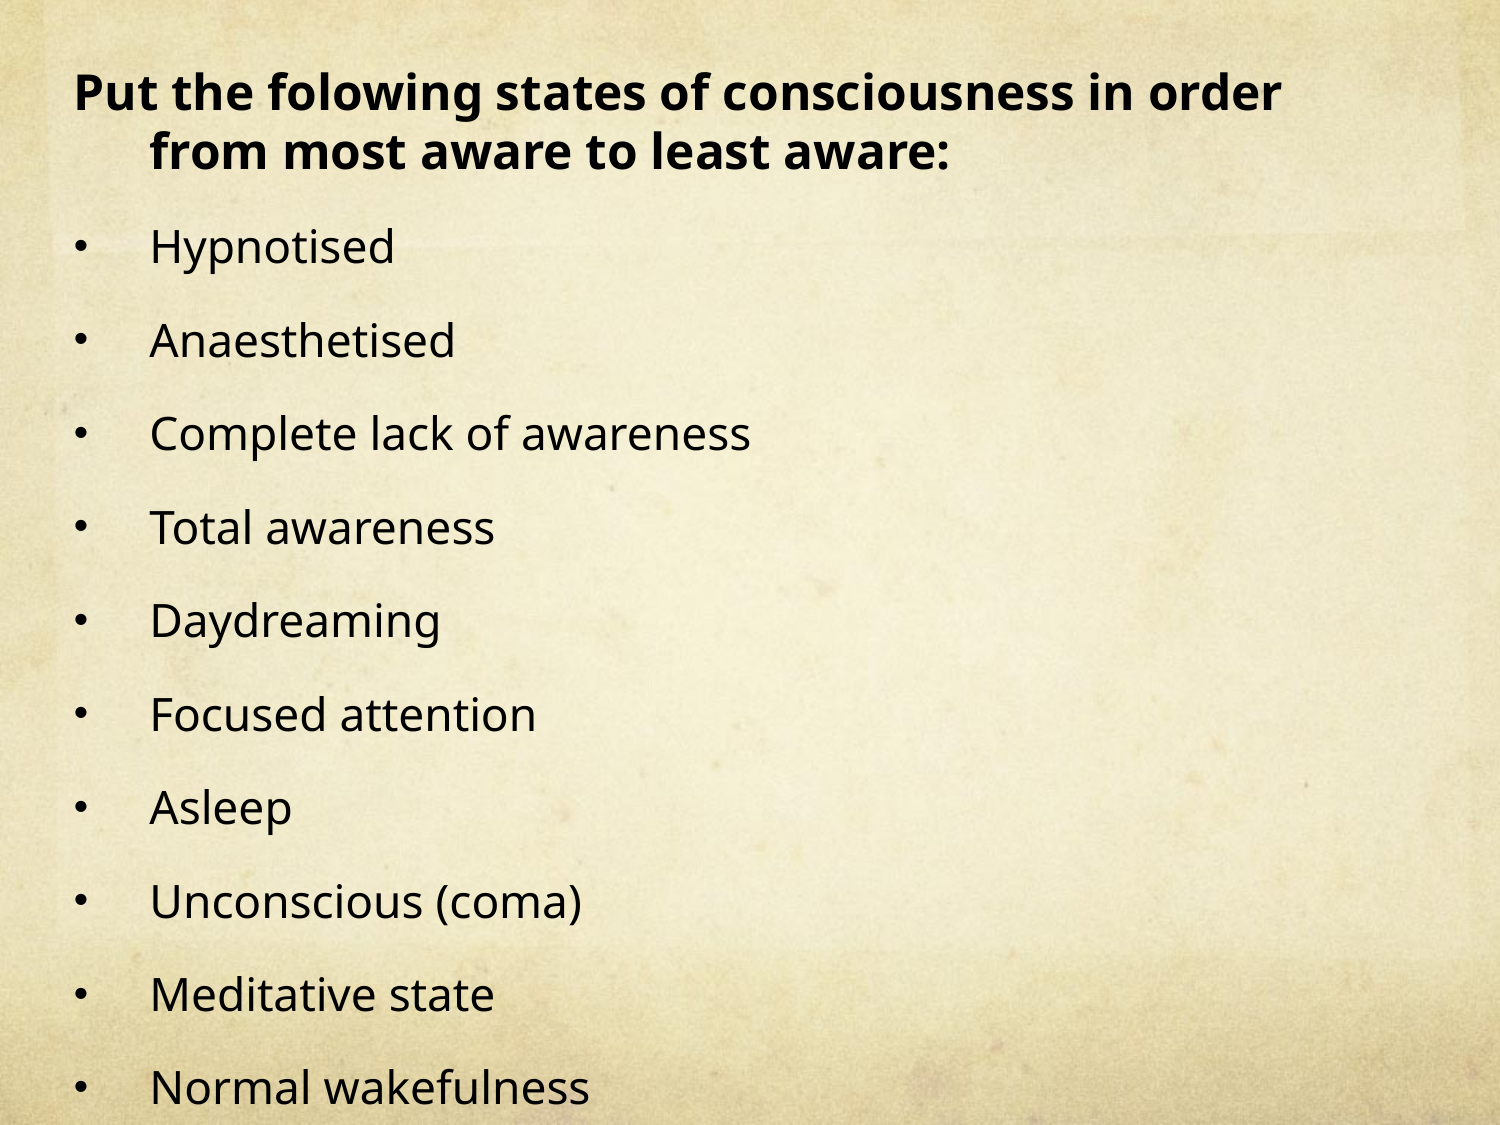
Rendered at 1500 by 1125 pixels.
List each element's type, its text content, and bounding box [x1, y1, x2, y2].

picture [0, 0, 1500, 1125]
list Put the folowing states of consciousness in order from most aware to least aware: Hypnotised Anaesthetised Complete lack of awareness Total awareness Daydreaming Focused attention Asleep Unconscious (coma) Meditative state Normal wakefulness [58, 52, 1350, 1125]
